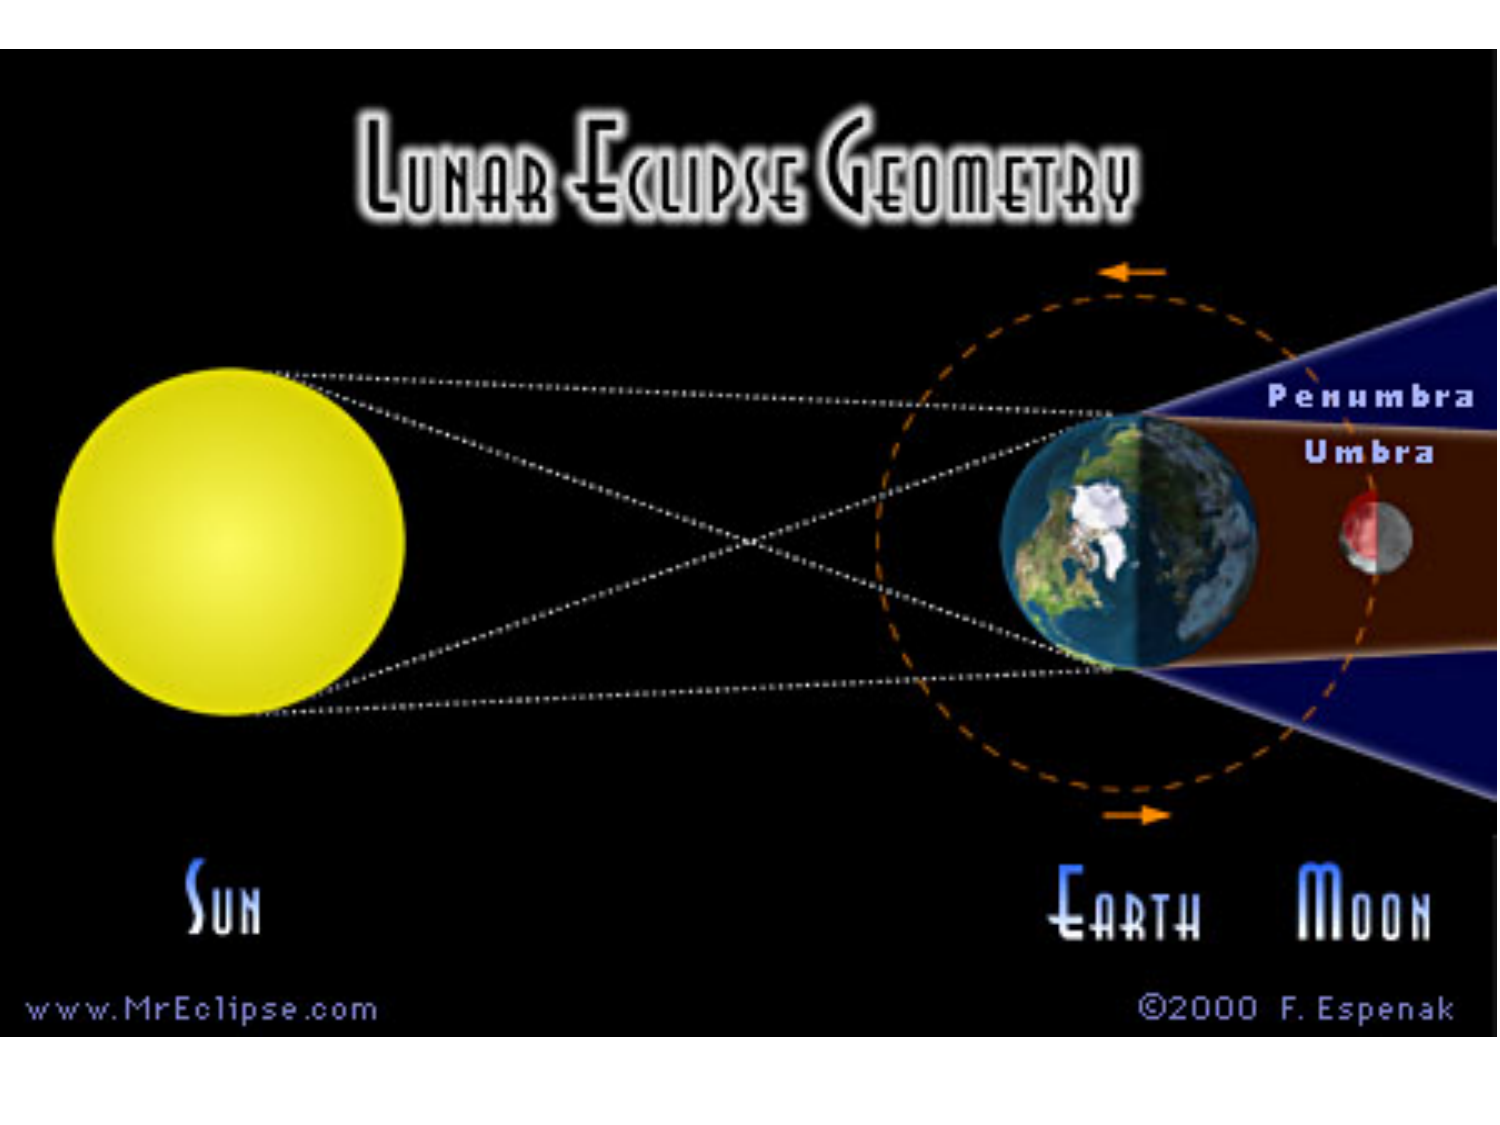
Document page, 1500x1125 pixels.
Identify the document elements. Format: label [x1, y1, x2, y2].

list [0, 49, 1497, 1038]
